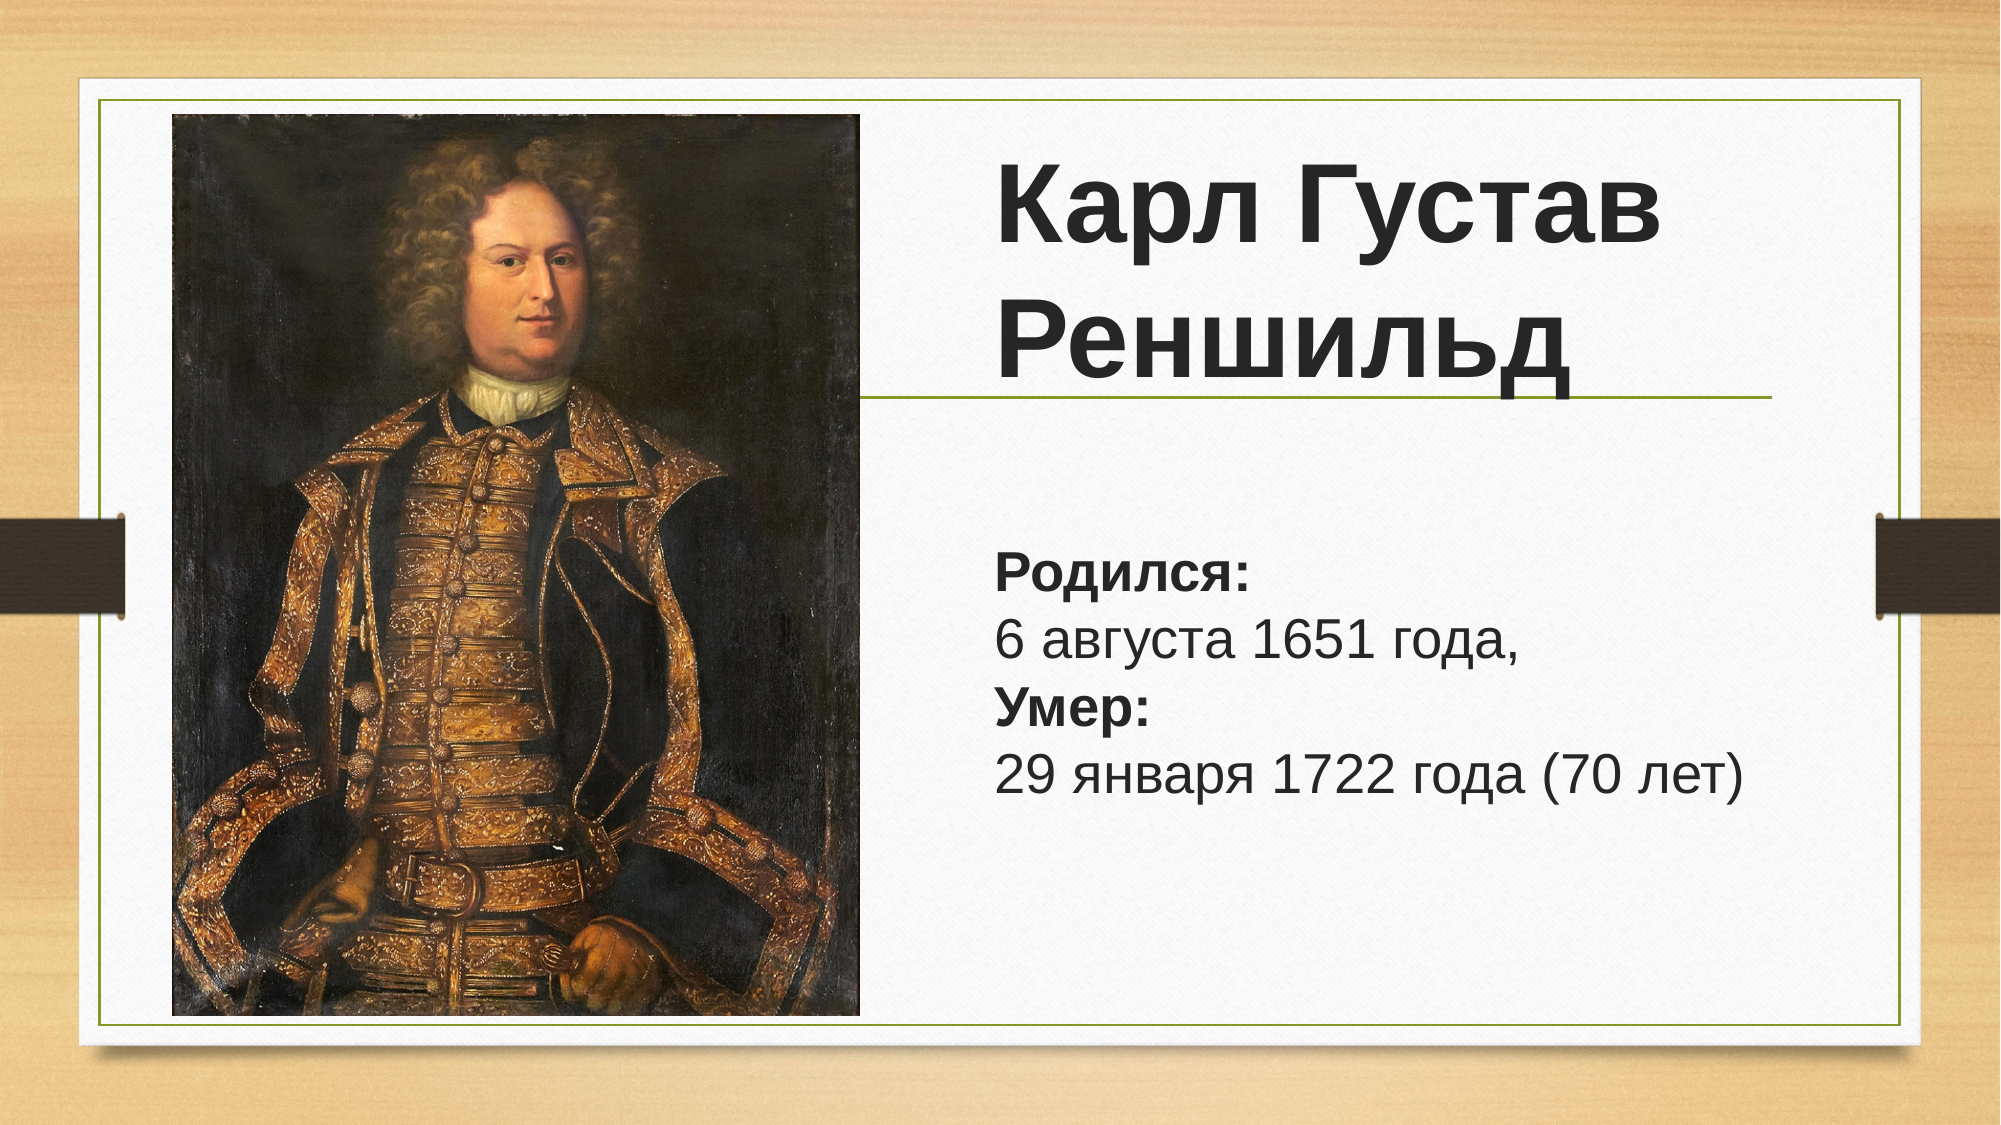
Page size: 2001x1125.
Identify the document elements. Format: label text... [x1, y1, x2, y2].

title Карл Густав Реншильд Родился: 6 августа 1651 года, Умер: 29 января 1722 года (70 лет) [979, 45, 1771, 1025]
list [172, 114, 860, 1016]
picture [0, 0, 2001, 1125]
